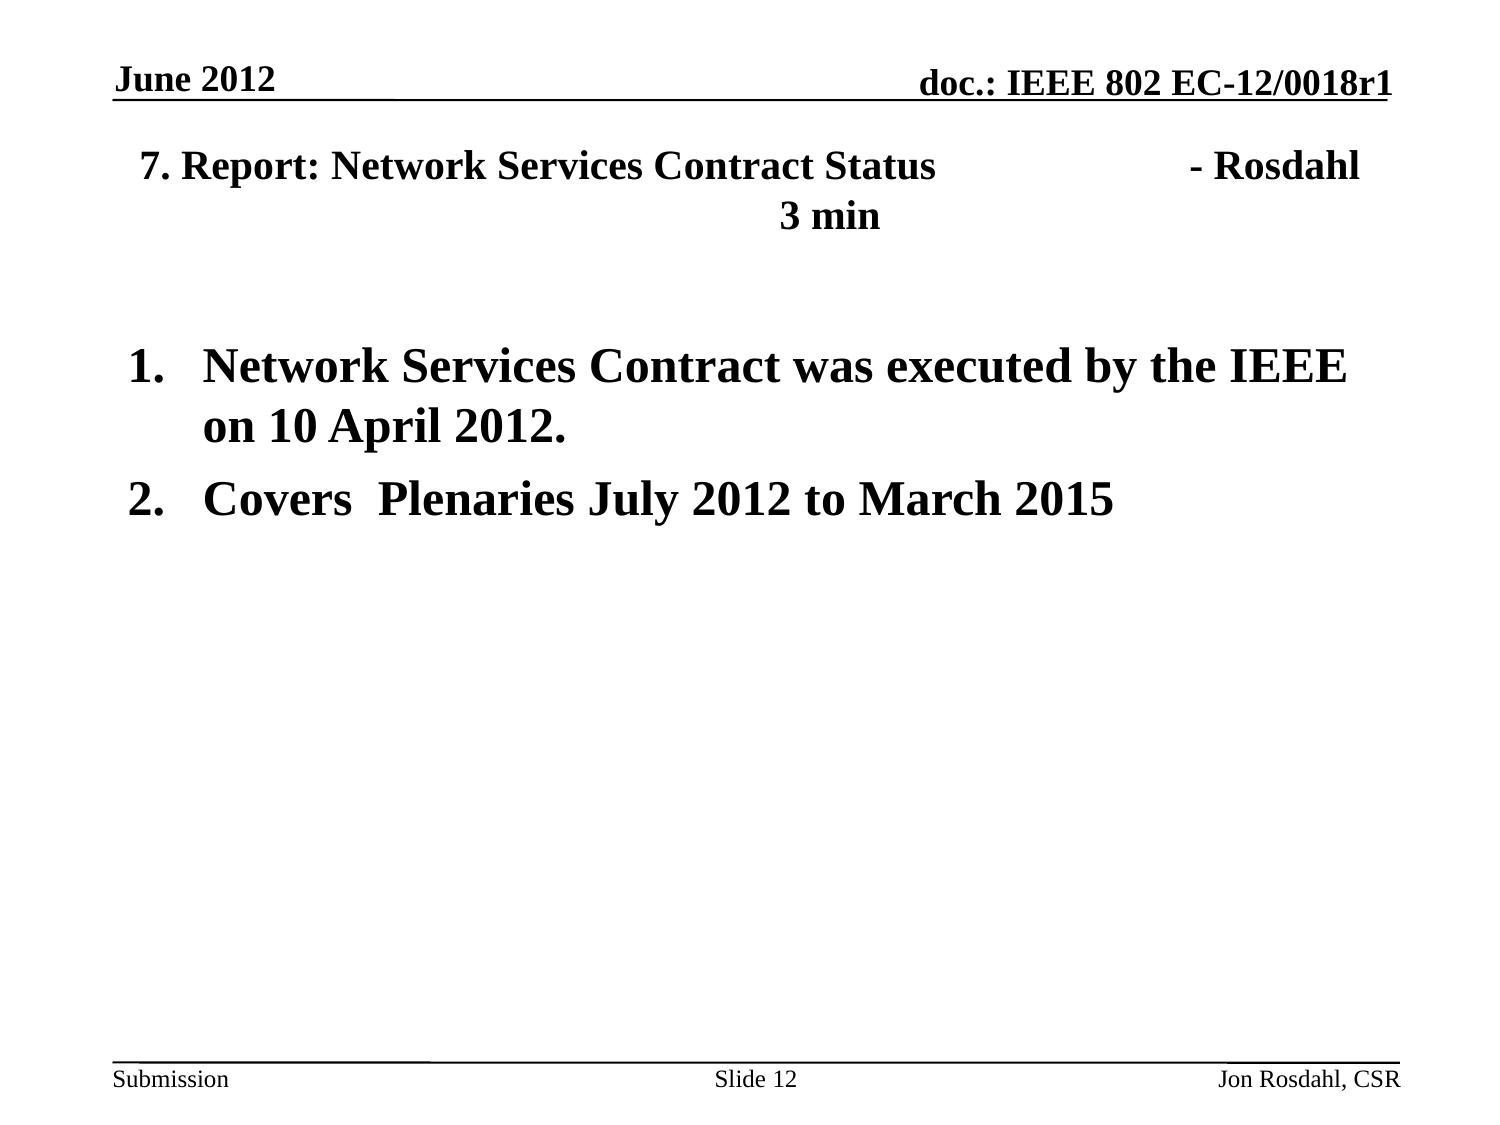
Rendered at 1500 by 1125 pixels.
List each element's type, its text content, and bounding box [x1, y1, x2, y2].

list Network Services Contract was executed by the IEEE on 10 April 2012. Covers Plenaries July 2012 to March 2015 [112, 324, 1388, 1000]
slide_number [114, 54, 423, 100]
slide_number Slide 12 [712, 1061, 800, 1123]
title 7. Report: Network Services Contract Status - Rosdahl 3 min [112, 112, 1388, 263]
footer Jon Rosdahl, CSR [878, 1061, 1402, 1093]
